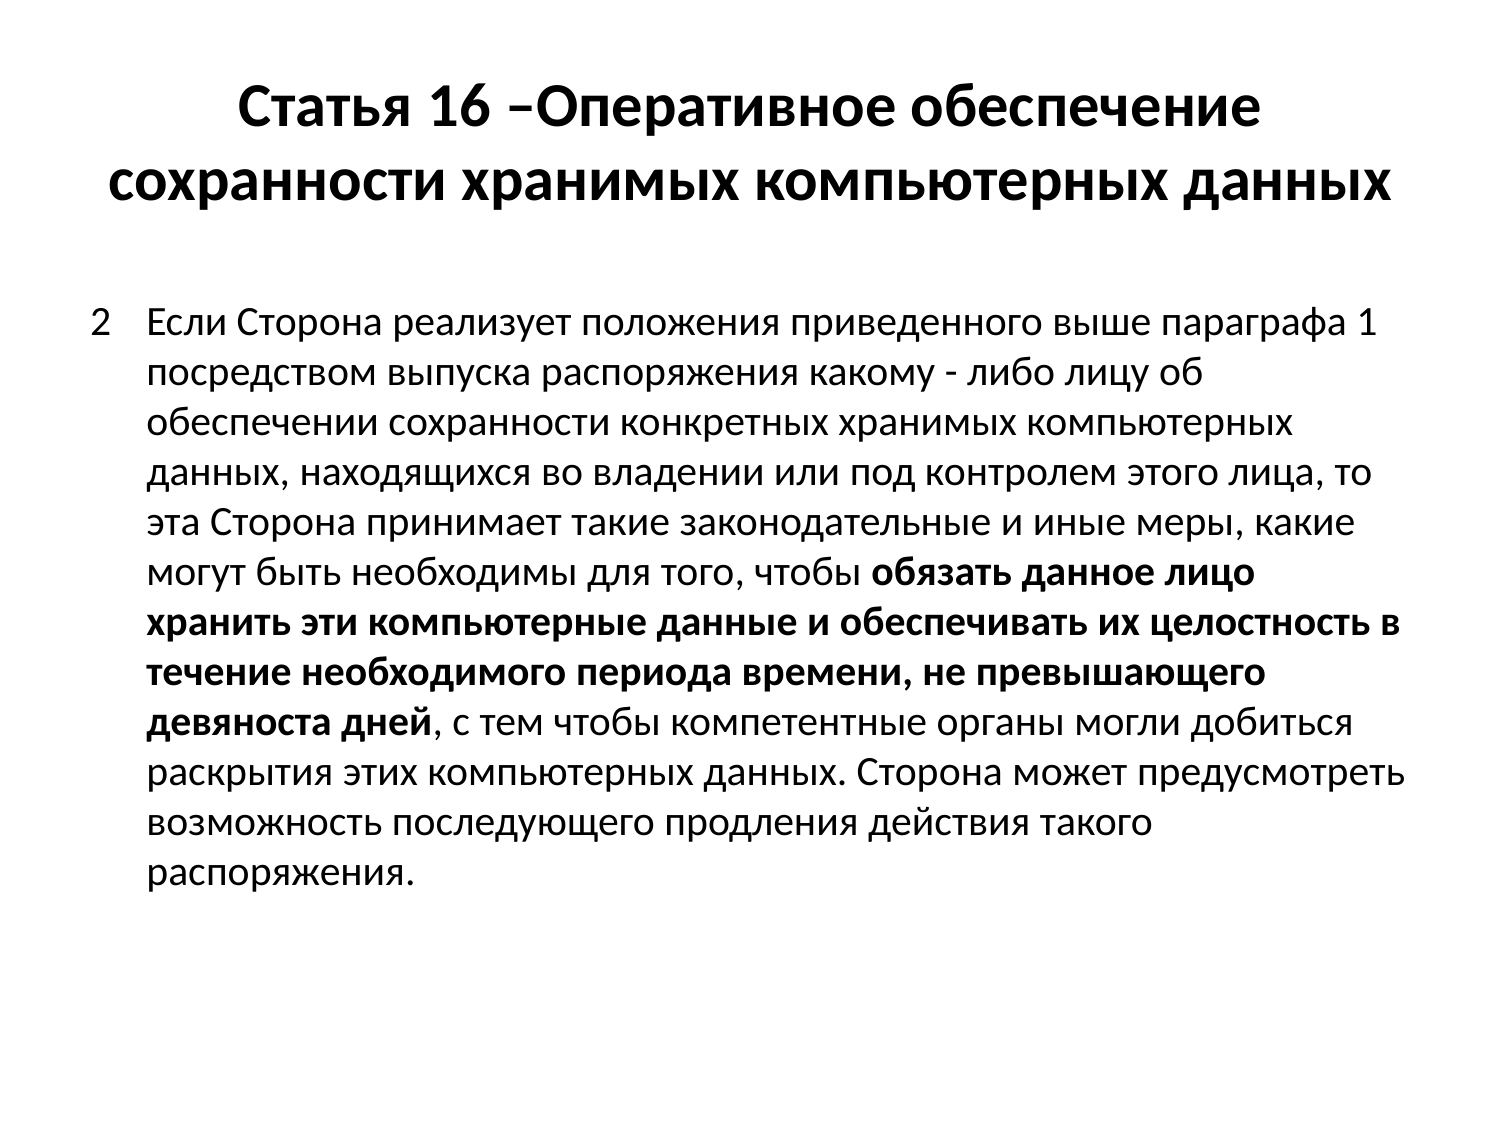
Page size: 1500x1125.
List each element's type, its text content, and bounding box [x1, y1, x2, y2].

title Статья 16 –Оперативное обеспечение сохранности хранимых компьютерных данных [76, 44, 1426, 232]
list 2 Если Сторона реализует положения приведенного выше параграфа 1 посредством выпуска распоряжения какому - либо лицу об обеспечении сохранности конкретных хранимых компьютерных данных, находящихся во владении или под контролем этого лица, то эта Сторона принимает такие законодательные и иные меры, какие могут быть необходимы для того, чтобы обязать данное лицо хранить эти компьютерные данные и обеспечивать их целостность в течение необходимого периода времени, не превышающего девяноста дней, с тем чтобы компетентные органы могли добиться раскрытия этих компьютерных данных. Сторона может предусмотреть возможность последующего продления действия такого распоряжения. [74, 286, 1426, 1030]
